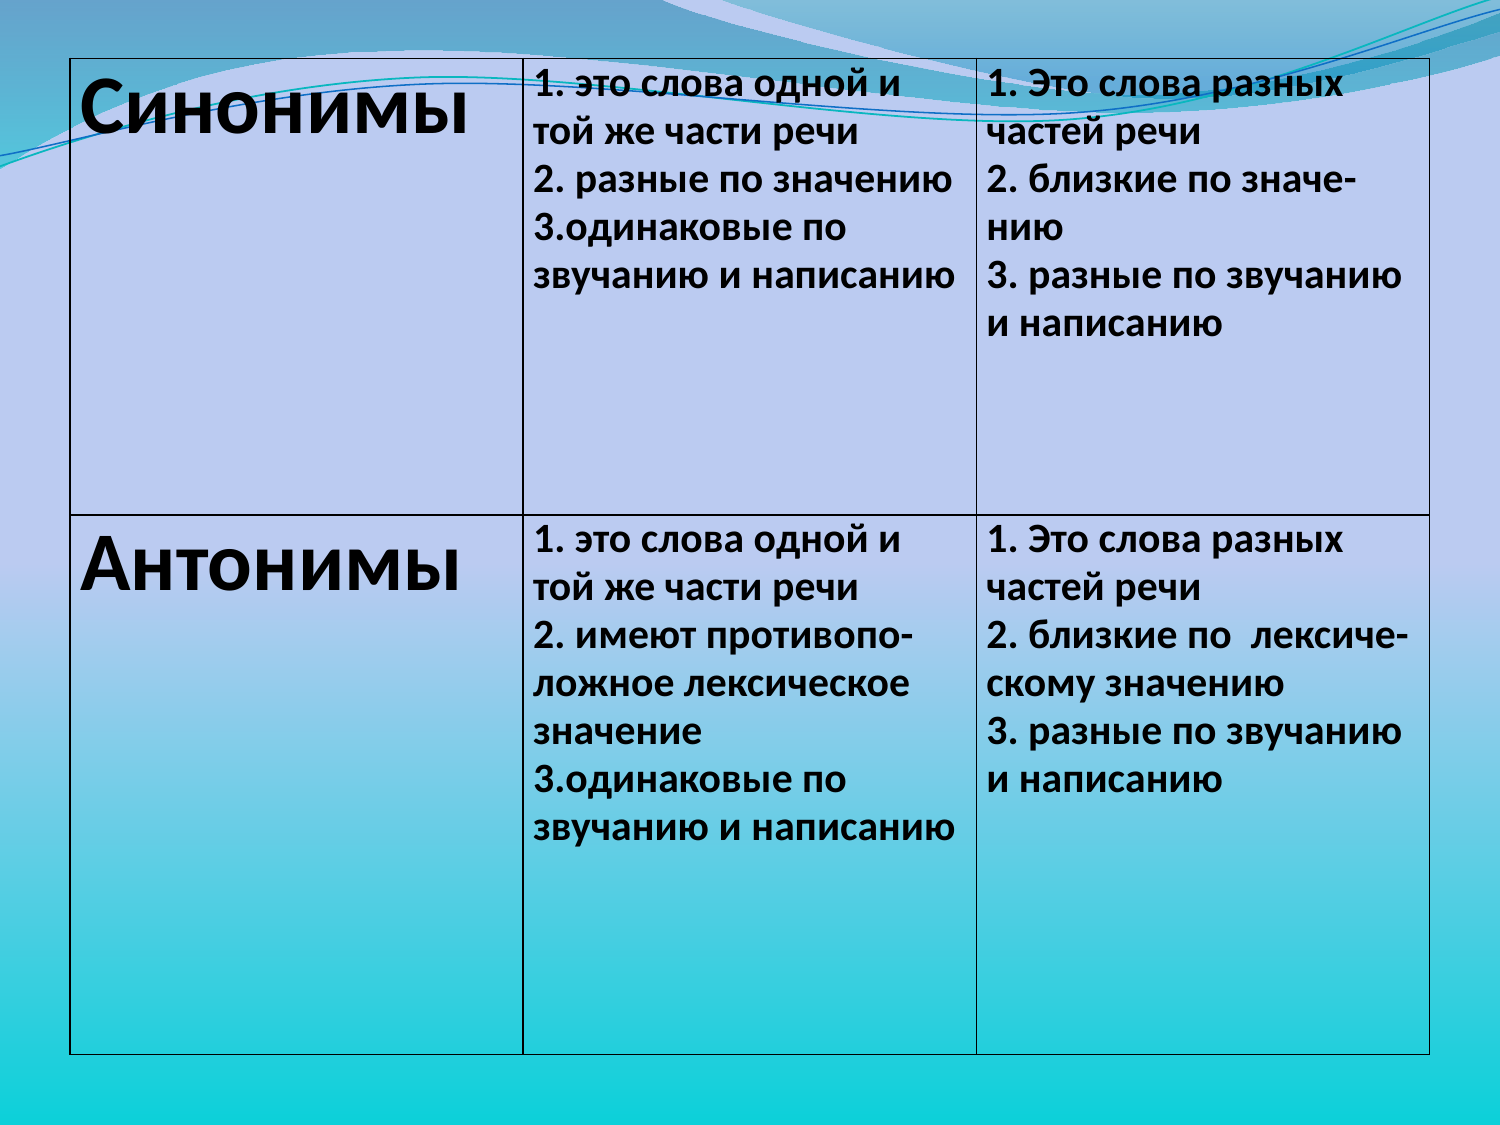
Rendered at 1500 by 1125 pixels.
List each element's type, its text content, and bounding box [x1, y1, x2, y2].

table_header Синонимы [71, 59, 522, 514]
table_header 1. это слова одной и той же части речи 2. разные по значению 3.одинаковые по звучанию и написанию [524, 59, 976, 514]
table_cell 1. Это слова разных частей речи 2. близкие по лексиче-скому значению 3. разные по звучанию и написанию [977, 516, 1429, 1054]
table_header 1. Это слова разных частей речи 2. близкие по значе-нию 3. разные по звучанию и написанию [977, 59, 1429, 514]
table_cell 1. это слова одной и той же части речи 2. имеют противопо-ложное лексическое значение 3.одинаковые по звучанию и написанию [524, 516, 976, 1054]
table_cell Антонимы [71, 516, 522, 1054]
